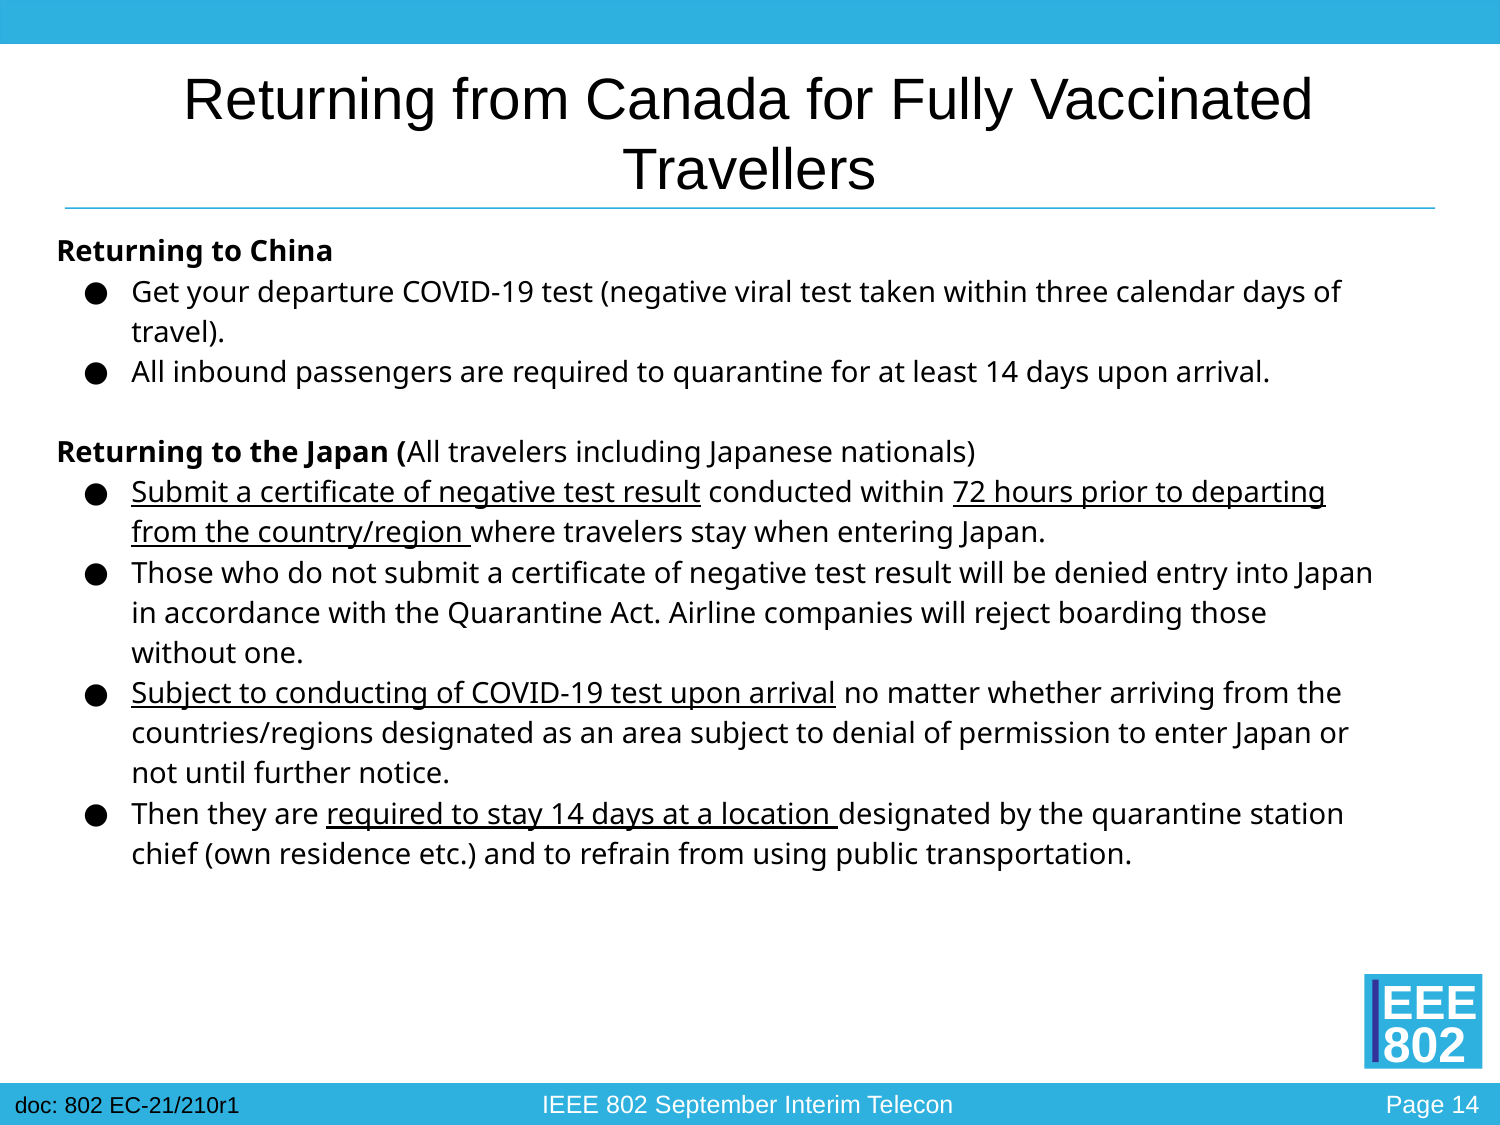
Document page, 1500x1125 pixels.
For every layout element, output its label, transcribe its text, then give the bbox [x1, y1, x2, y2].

list Returning to China Get your departure COVID-19 test (negative viral test taken within three calendar days of travel). All inbound passengers are required to quarantine for at least 14 days upon arrival. Returning to the Japan (All travelers including Japanese nationals) Submit a certificate of negative test result conducted within 72 hours prior to departing from the country/region where travelers stay when entering Japan. Those who do not submit a certificate of negative test result will be denied entry into Japan in accordance with the Quarantine Act. Airline companies will reject boarding those without one. Subject to conducting of COVID-19 test upon arrival no matter whether arriving from the countries/regions designated as an area subject to denial of permission to enter Japan or not until further notice. Then they are required to stay 14 days at a location designated by the quarantine station chief (own residence etc.) and to refrain from using public transportation. [41, 220, 1392, 963]
title Returning from Canada for Fully Vaccinated Travellers [75, 66, 1425, 197]
